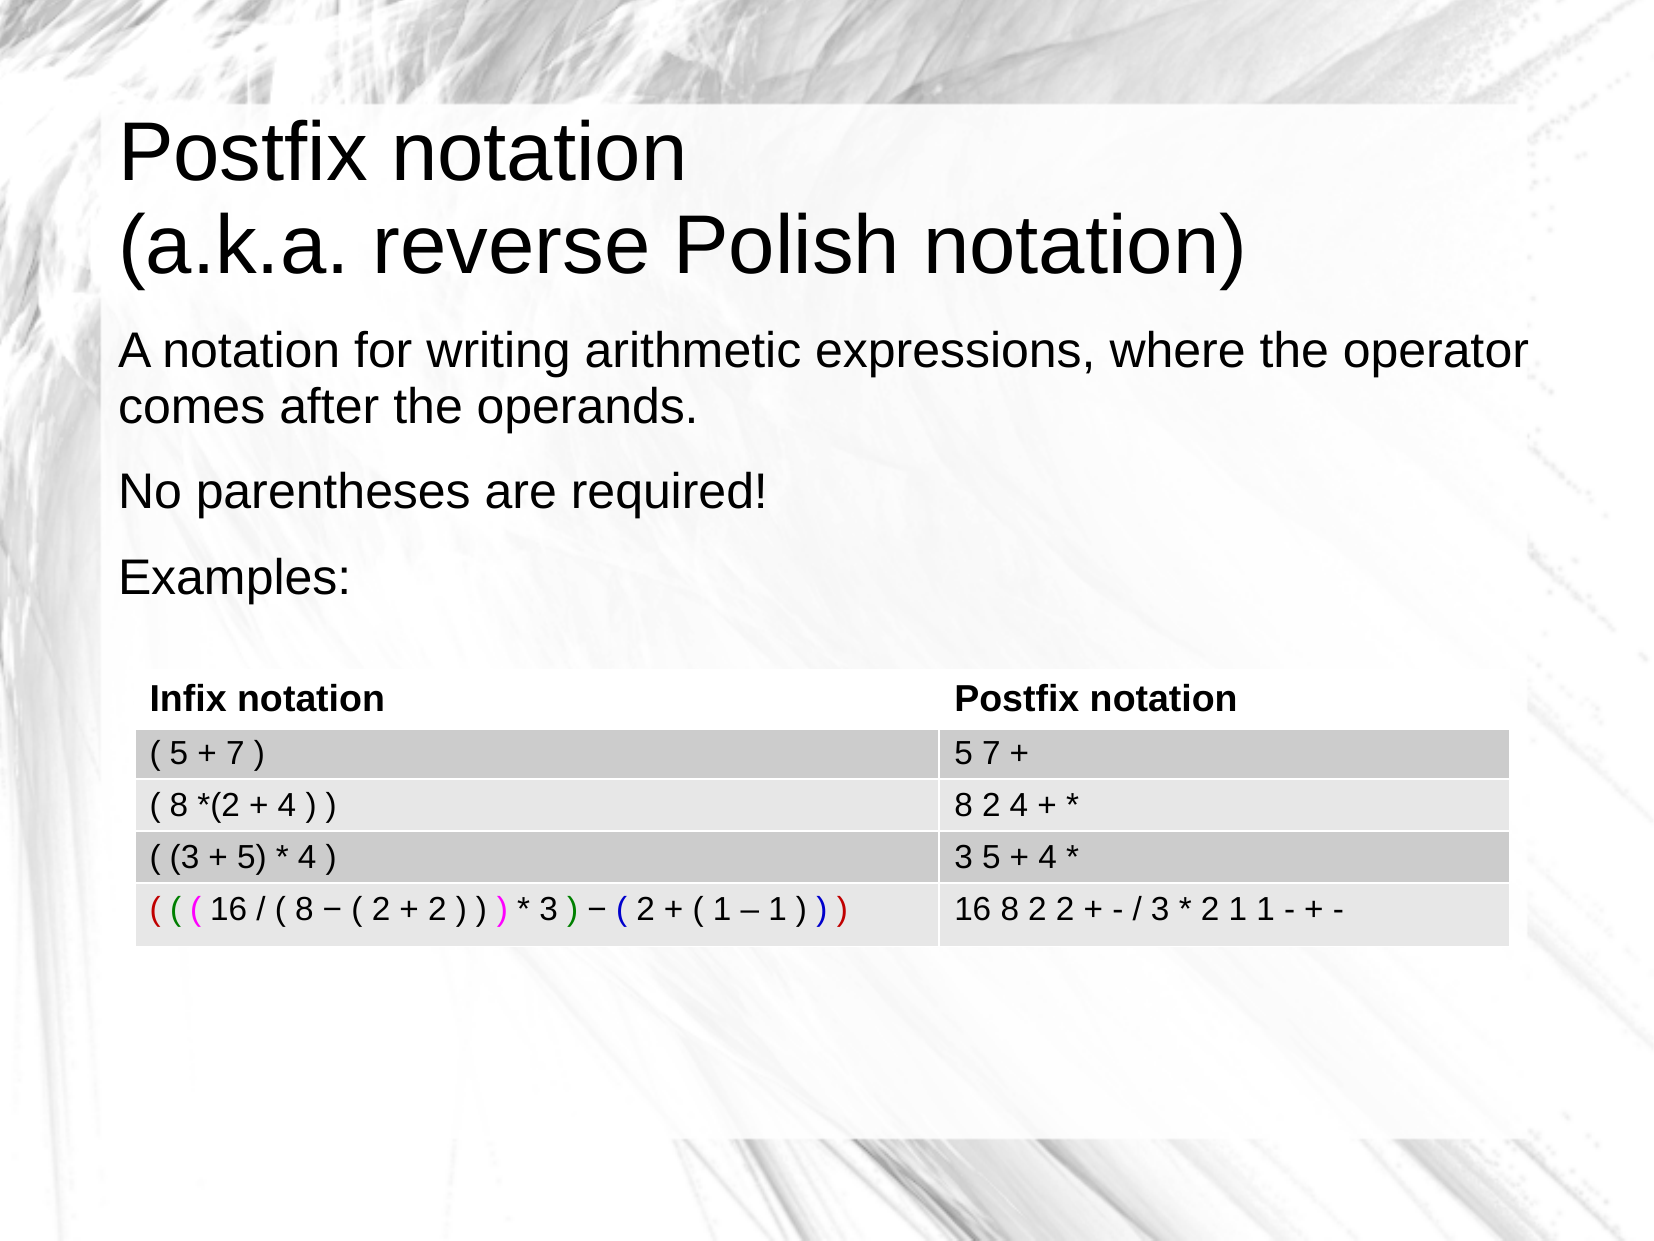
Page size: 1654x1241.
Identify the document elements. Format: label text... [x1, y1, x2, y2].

table_cell 8 2 4 + * [940, 780, 1509, 830]
title Postfix notation (a.k.a. reverse Polish notation) [118, 93, 1506, 299]
table_cell ( (3 + 5) * 4 ) [136, 832, 938, 882]
table_header Infix notation [136, 671, 938, 724]
table_cell ( 8 *(2 + 4 ) ) [136, 780, 938, 830]
picture [0, 0, 1654, 1241]
table_cell ( 5 + 7 ) [136, 730, 938, 778]
table_cell 5 7 + [940, 730, 1509, 778]
table_cell ( ( ( 16 / ( 8 − ( 2 + 2 ) ) ) * 3 ) − ( 2 + ( 1 – 1 ) ) ) [136, 884, 938, 946]
list A notation for writing arithmetic expressions, where the operator comes after the operands. No parentheses are required! Examples: [118, 319, 1571, 1109]
table_header Postfix notation [940, 671, 1509, 724]
table_cell 3 5 + 4 * [940, 832, 1509, 882]
table_cell 16 8 2 2 + - / 3 * 2 1 1 - + - [940, 884, 1509, 946]
